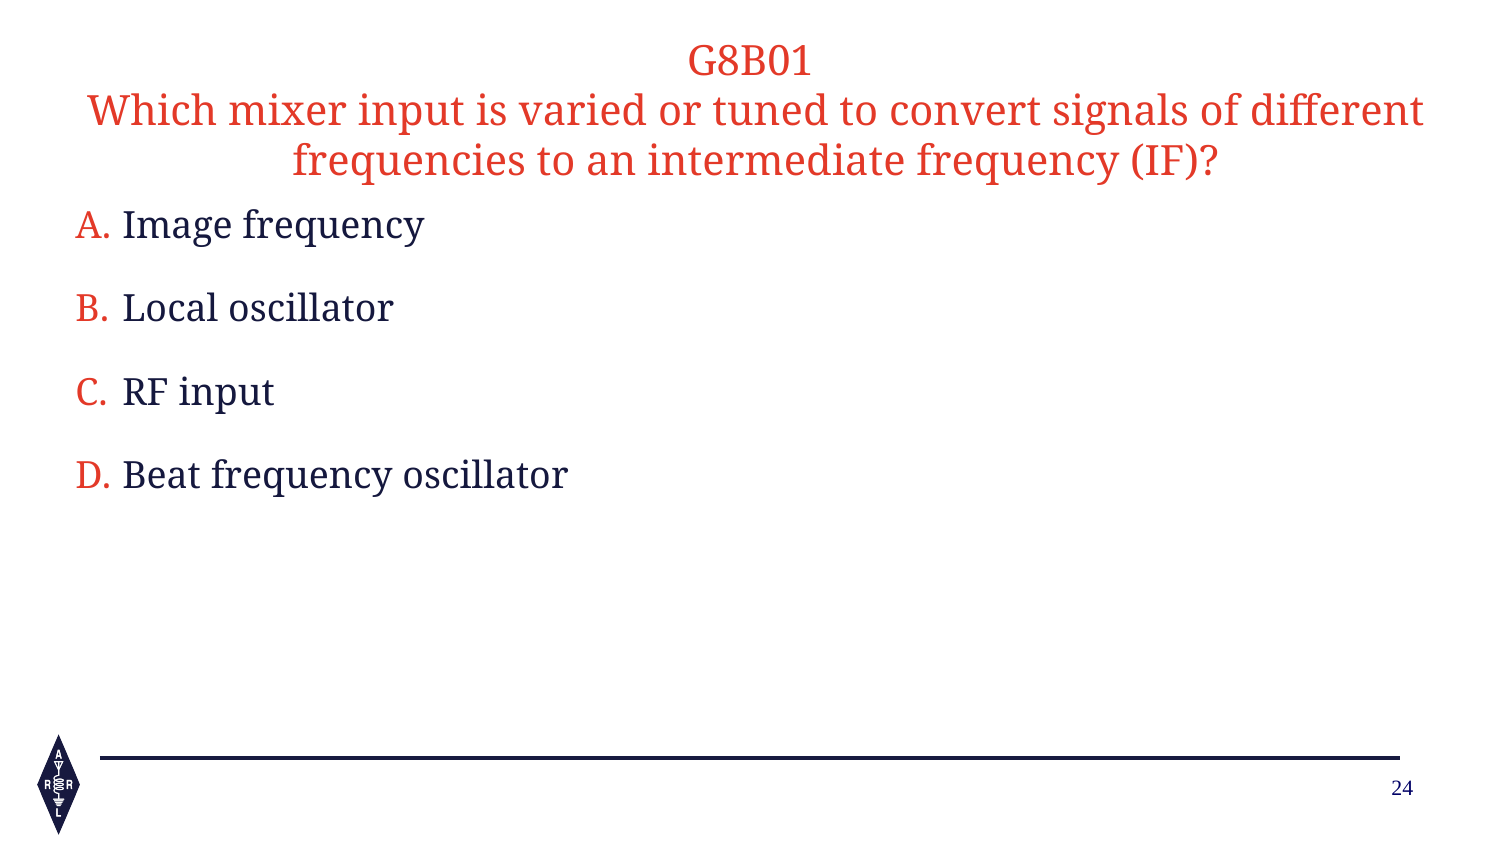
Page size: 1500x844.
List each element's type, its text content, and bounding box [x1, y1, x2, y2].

text_box 24 [1074, 768, 1425, 827]
text_box Image frequency Local oscillator RF input Beat frequency oscillator [75, 172, 1425, 583]
text_box G8B01 Which mixer input is varied or tuned to convert signals of different frequencies to an intermediate frequency (IF)? [36, 28, 1475, 135]
picture [37, 734, 80, 835]
